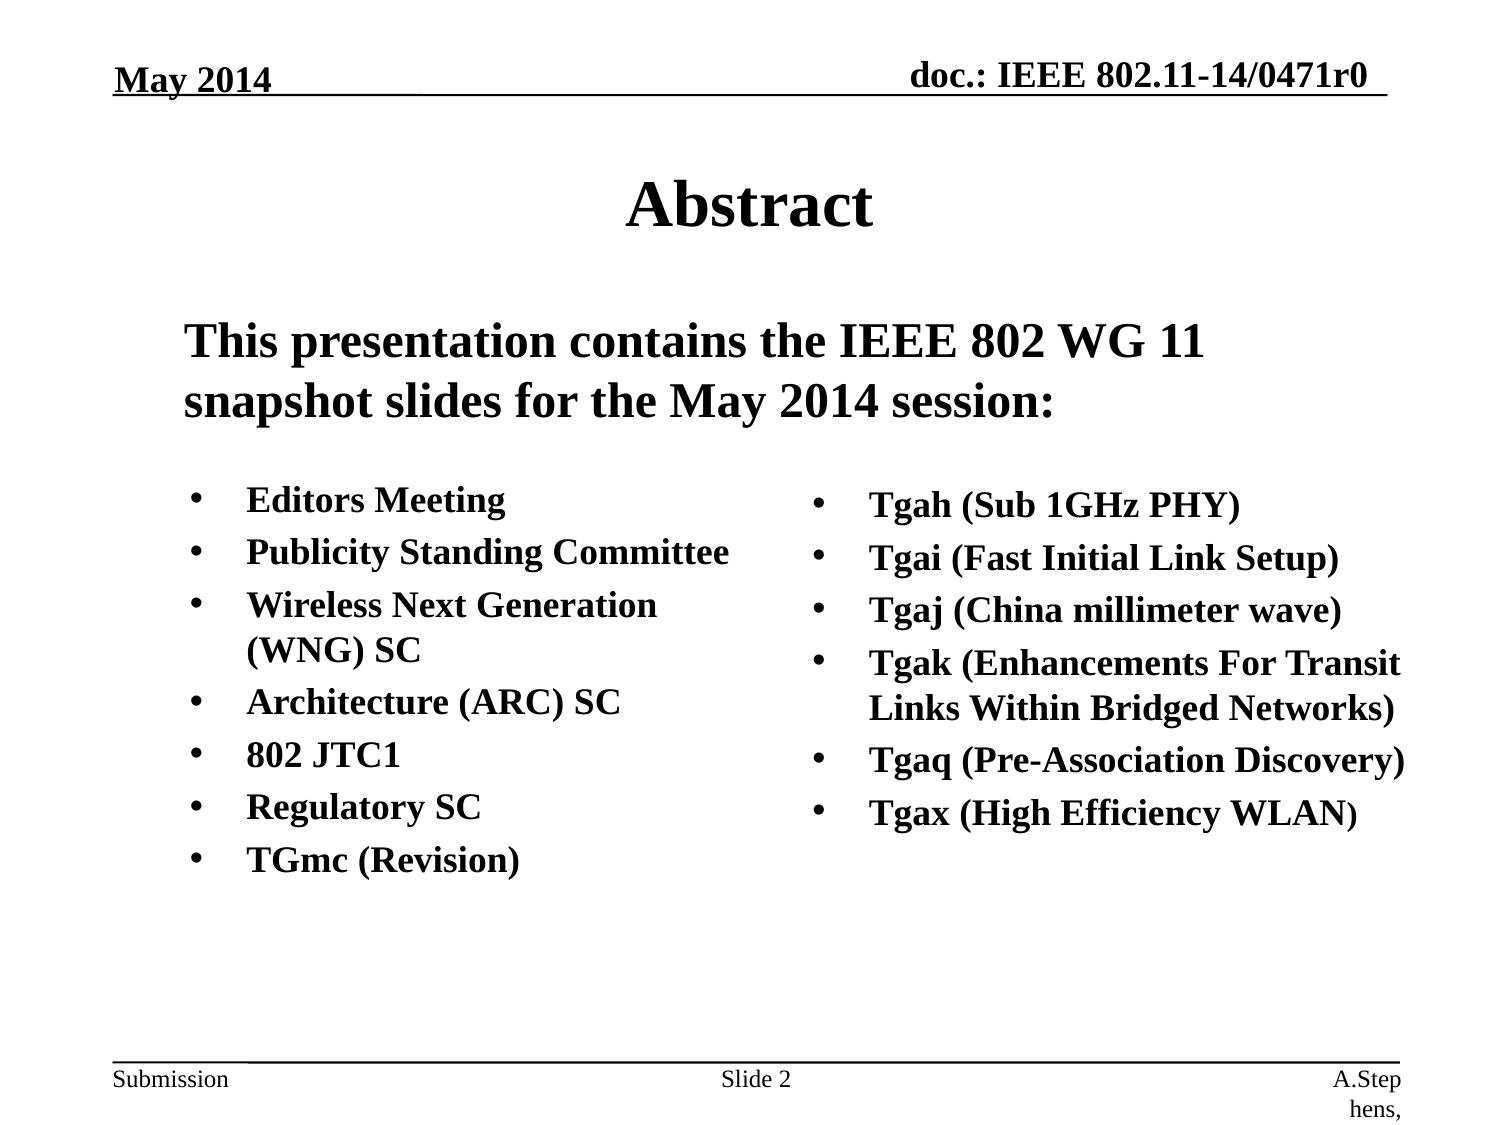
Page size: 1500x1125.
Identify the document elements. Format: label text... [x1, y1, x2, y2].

footer A.Stephens, Intel, D. Stanley, Aruba [1325, 1062, 1402, 1093]
slide_number Slide 2 [712, 1062, 800, 1093]
text_box Editors Meeting Publicity Standing Committee Wireless Next Generation (WNG) SC Architecture (ARC) SC 802 JTC1 Regulatory SC TGmc (Revision) Tgah (Sub 1GHz PHY) Tgai (Fast Initial Link Setup) Tgaj (China millimeter wave) Tgak (Enhancements For Transit Links Within Bridged Networks) Tgaq (Pre-Association Discovery) Tgax (High Efficiency WLAN) [174, 425, 1450, 850]
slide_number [114, 54, 335, 100]
title Abstract [112, 112, 1388, 288]
list This presentation contains the IEEE 802 WG 11 snapshot slides for the May 2014 session: [112, 299, 1388, 438]
